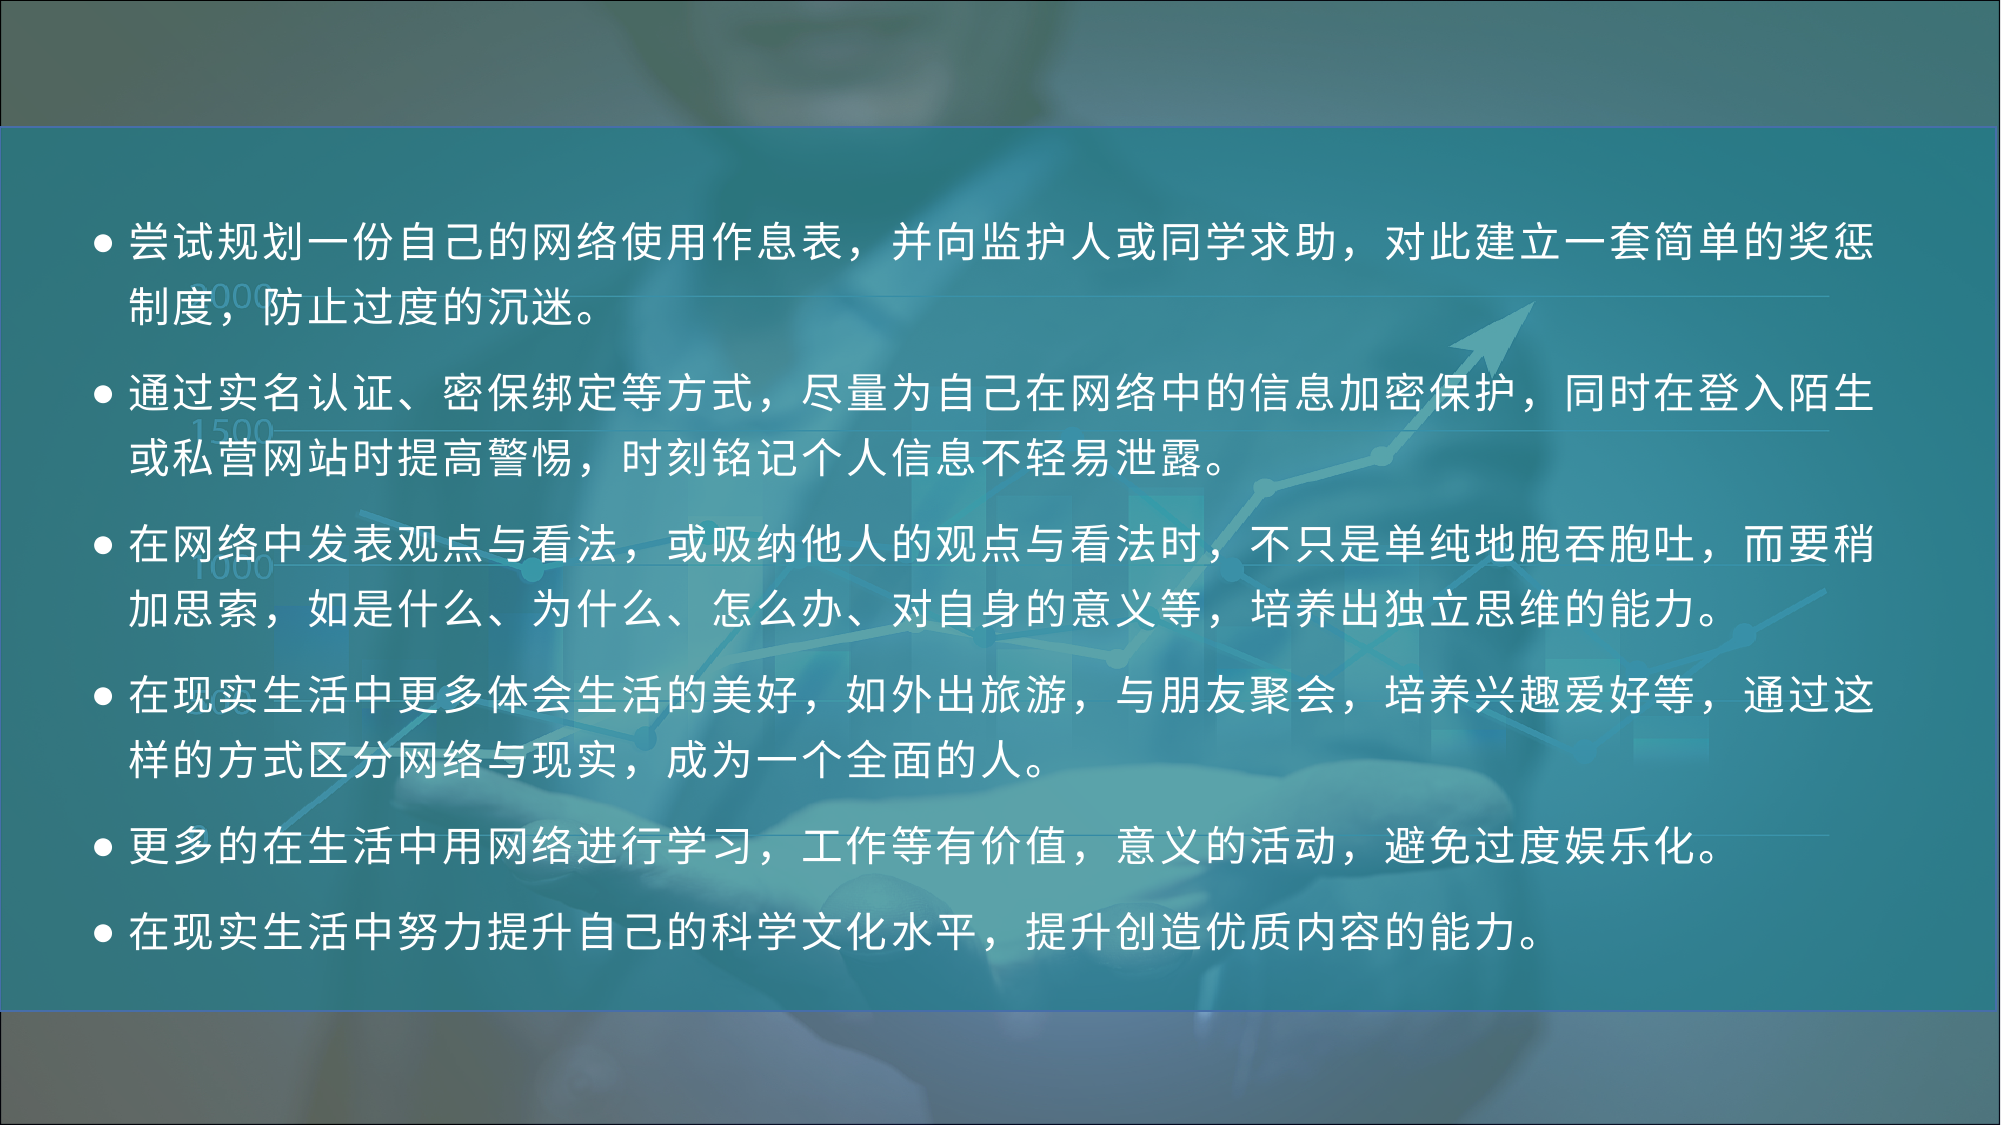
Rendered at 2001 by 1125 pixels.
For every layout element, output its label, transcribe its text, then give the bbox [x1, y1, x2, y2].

text_box [0, 126, 1997, 1012]
text_box [0, 0, 2000, 1125]
list 尝试规划一份自己的网络使用作息表，并向监护人或同学求助，对此建立一套简单的奖惩制度，防止过度的沉迷。 通过实名认证、密保绑定等方式，尽量为自己在网络中的信息加密保护，同时在登入陌生或私营网站时提高警惕，时刻铭记个人信息不轻易泄露。 在网络中发表观点与看法，或吸纳他人的观点与看法时，不只是单纯地胞吞胞吐，而要稍加思索，如是什么、为什么、怎么办、对自身的意义等，培养出独立思维的能力。 在现实生活中更多体会生活的美好，如外出旅游，与朋友聚会，培养兴趣爱好等，通过这样的方式区分网络与现实，成为一个全面的人。 更多的在生活中用网络进行学习，工作等有价值，意义的活动，避免过度娱乐化。 在现实生活中努力提升自己的科学文化水平，提升创造优质内容的能力。 [75, 193, 1927, 974]
